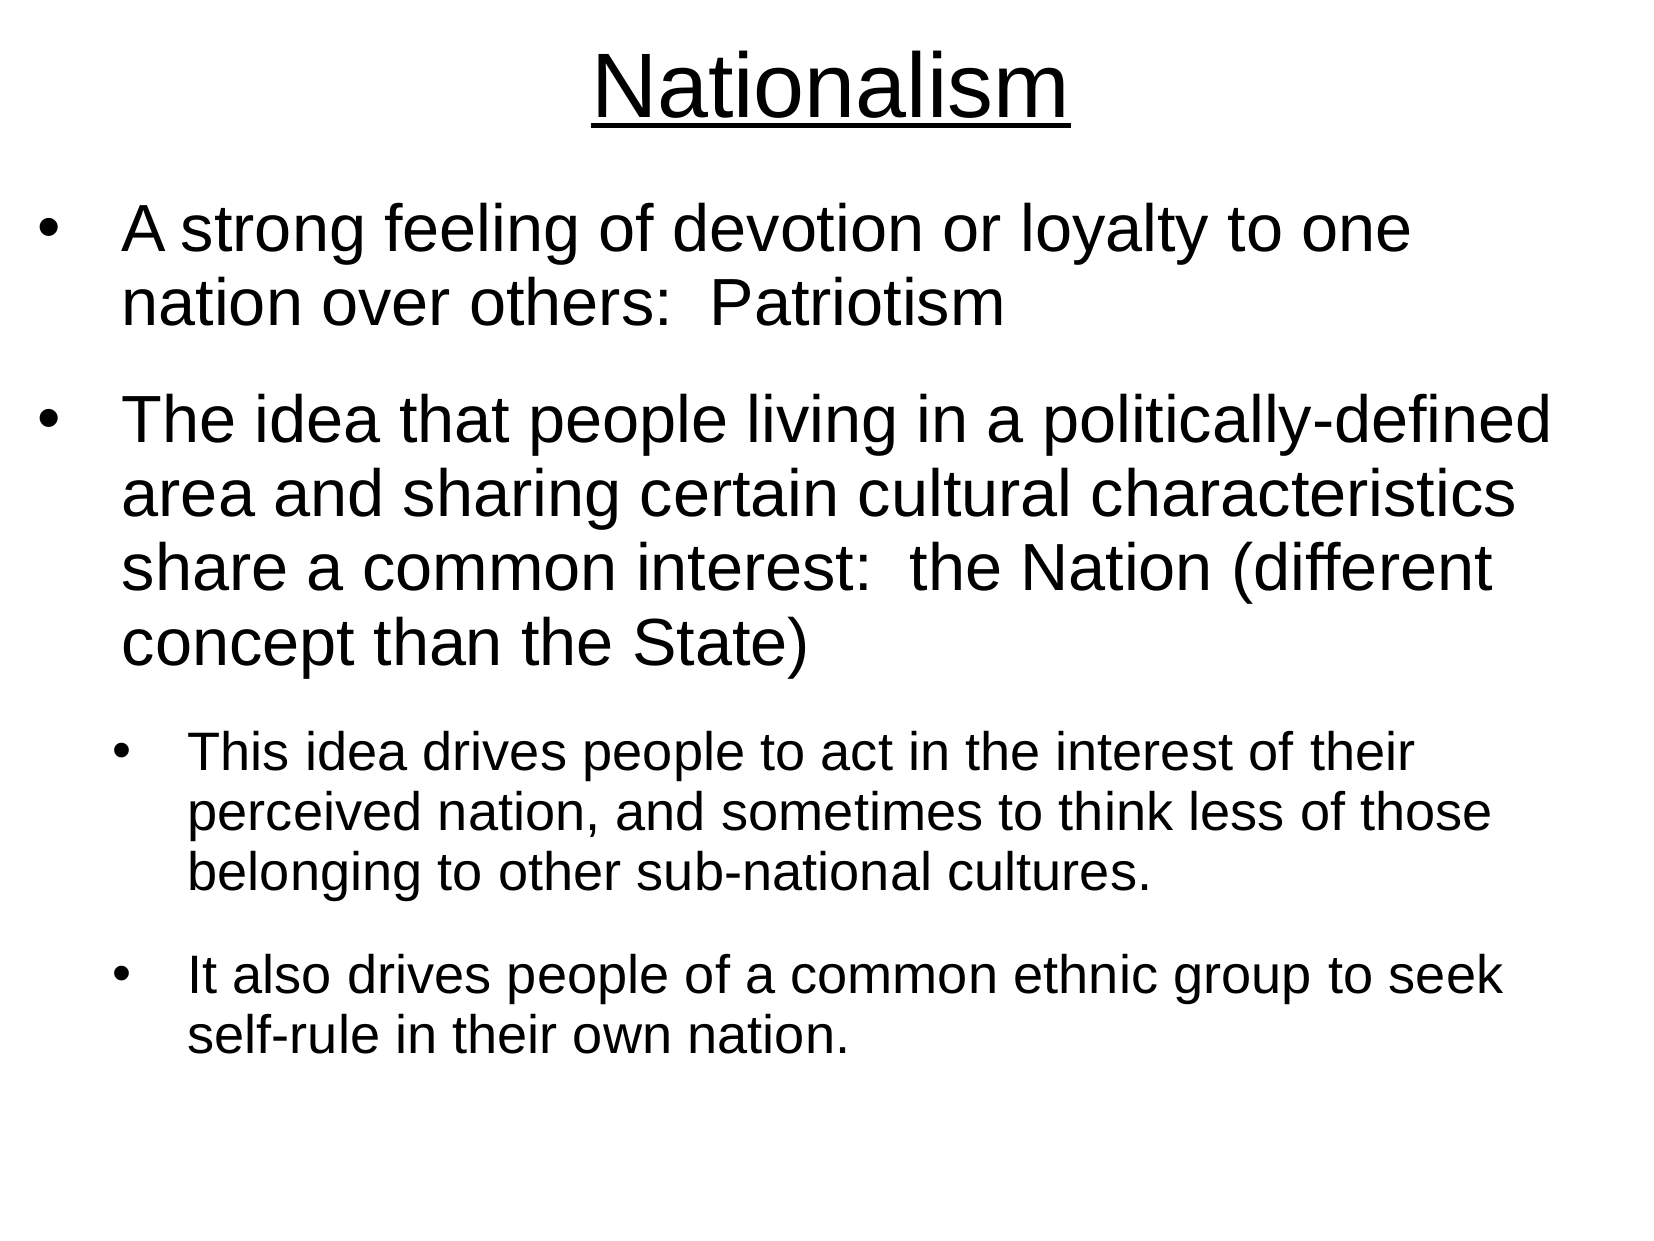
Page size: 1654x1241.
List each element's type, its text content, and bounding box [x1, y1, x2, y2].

text_box Nationalism [86, 0, 1575, 187]
text_box A strong feeling of devotion or loyalty to one nation over others: Patriotism The idea that people living in a politically-defined area and sharing certain cultural characteristics share a common interest: the Nation (different concept than the State) This idea drives people to act in the interest of their perceived nation, and sometimes to think less of those belonging to other sub-national cultures. It also drives people of a common ethnic group to seek self-rule in their own nation. [37, 187, 1613, 1109]
